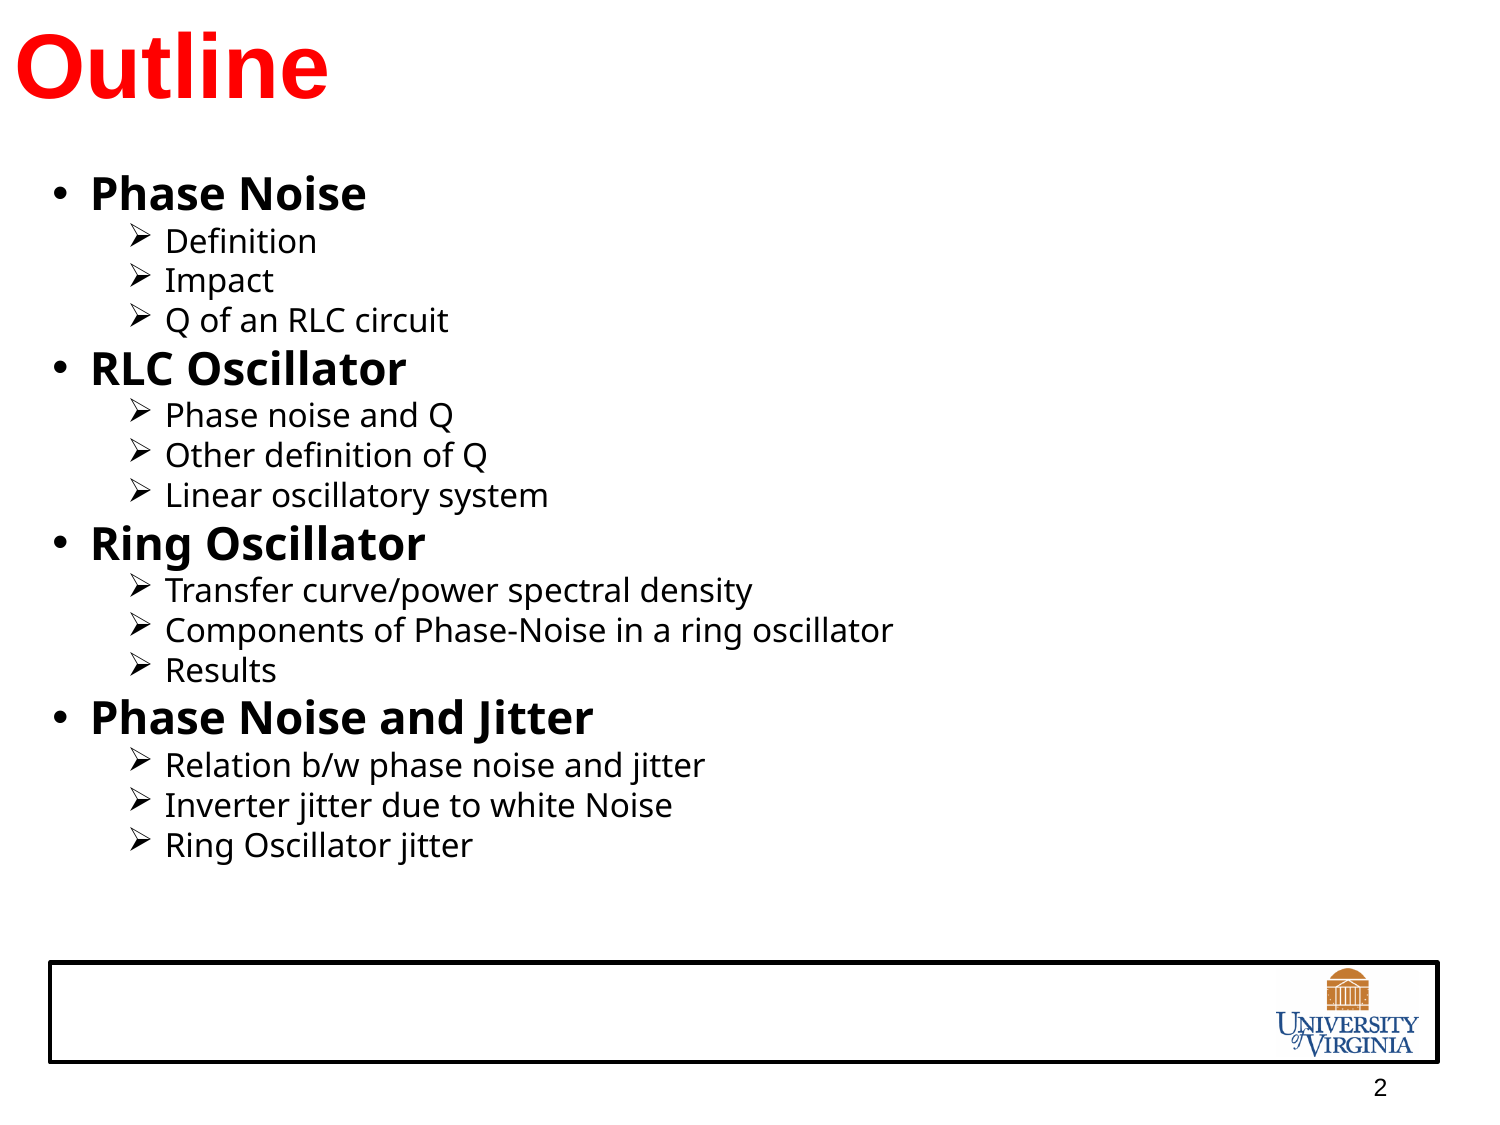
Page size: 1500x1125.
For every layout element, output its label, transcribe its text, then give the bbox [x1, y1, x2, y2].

picture [1276, 991, 1419, 1057]
text_box Outline [0, 0, 1450, 125]
text_box Phase Noise Definition Impact Q of an RLC circuit RLC Oscillator Phase noise and Q Other definition of Q Linear oscillatory system Ring Oscillator Transfer curve/power spectral density Components of Phase-Noise in a ring oscillator Results Phase Noise and Jitter Relation b/w phase noise and jitter Inverter jitter due to white Noise Ring Oscillator jitter [37, 157, 1425, 991]
